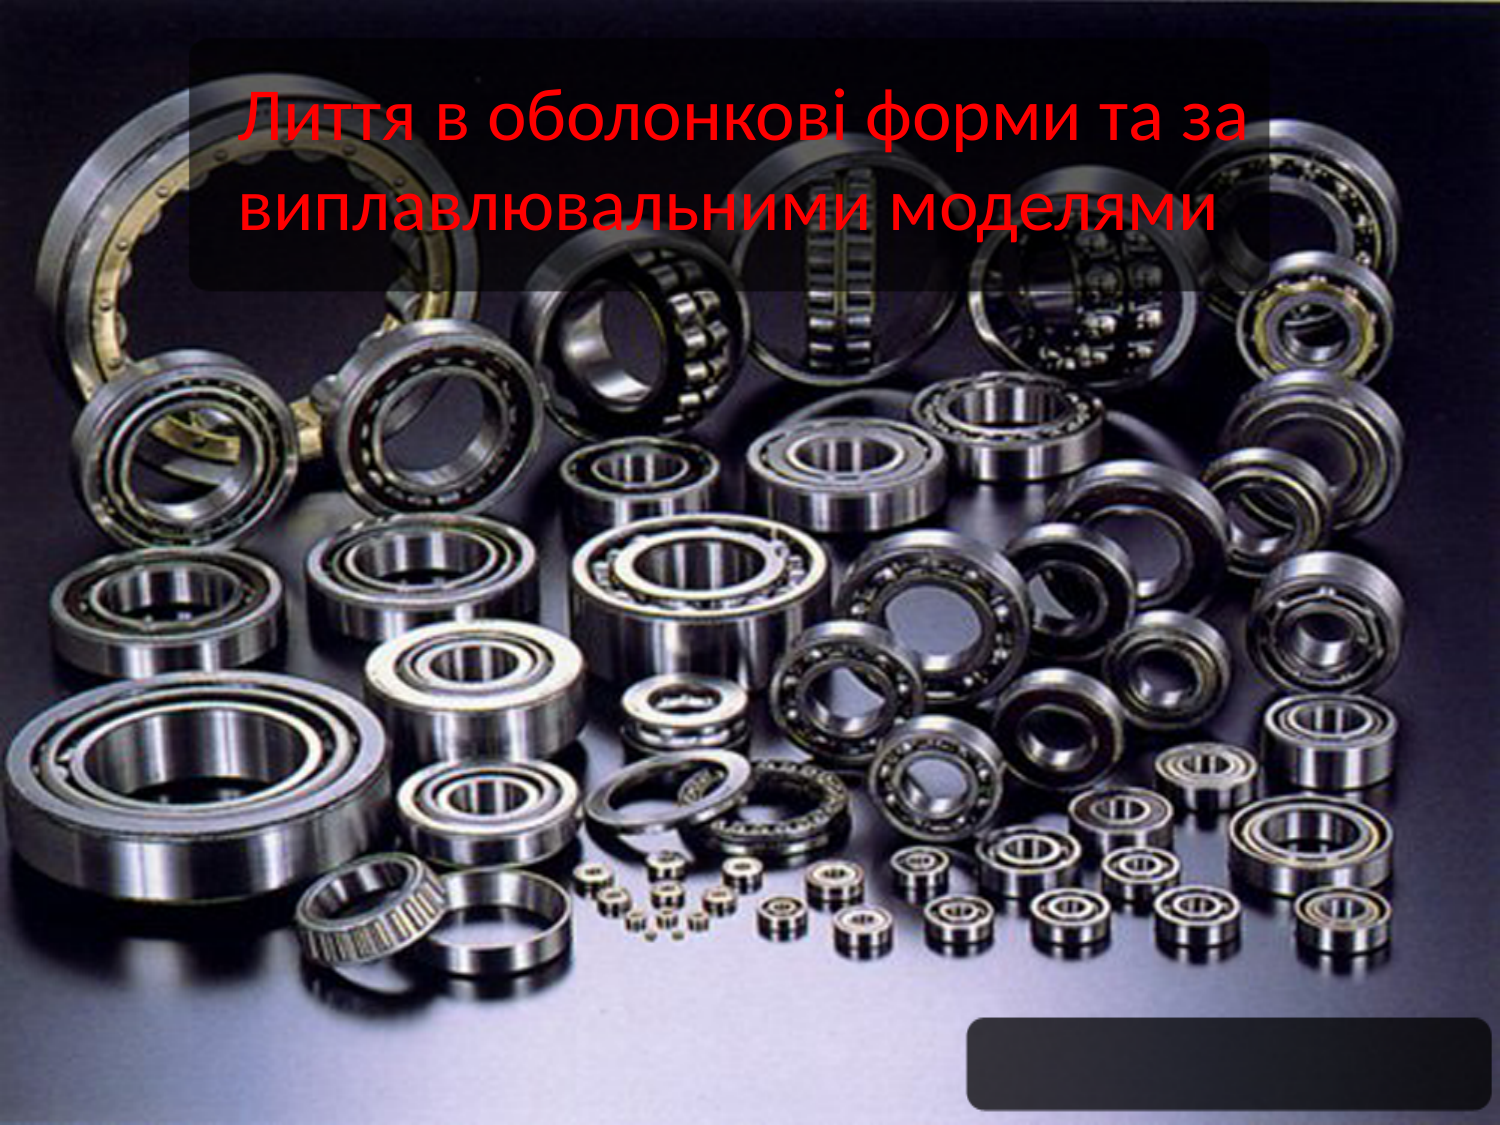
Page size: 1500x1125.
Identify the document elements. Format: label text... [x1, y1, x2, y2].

picture [0, 0, 1500, 1125]
text_box Лиття в оболонкові форми та за виплавлювальними моделями [222, 58, 1325, 254]
